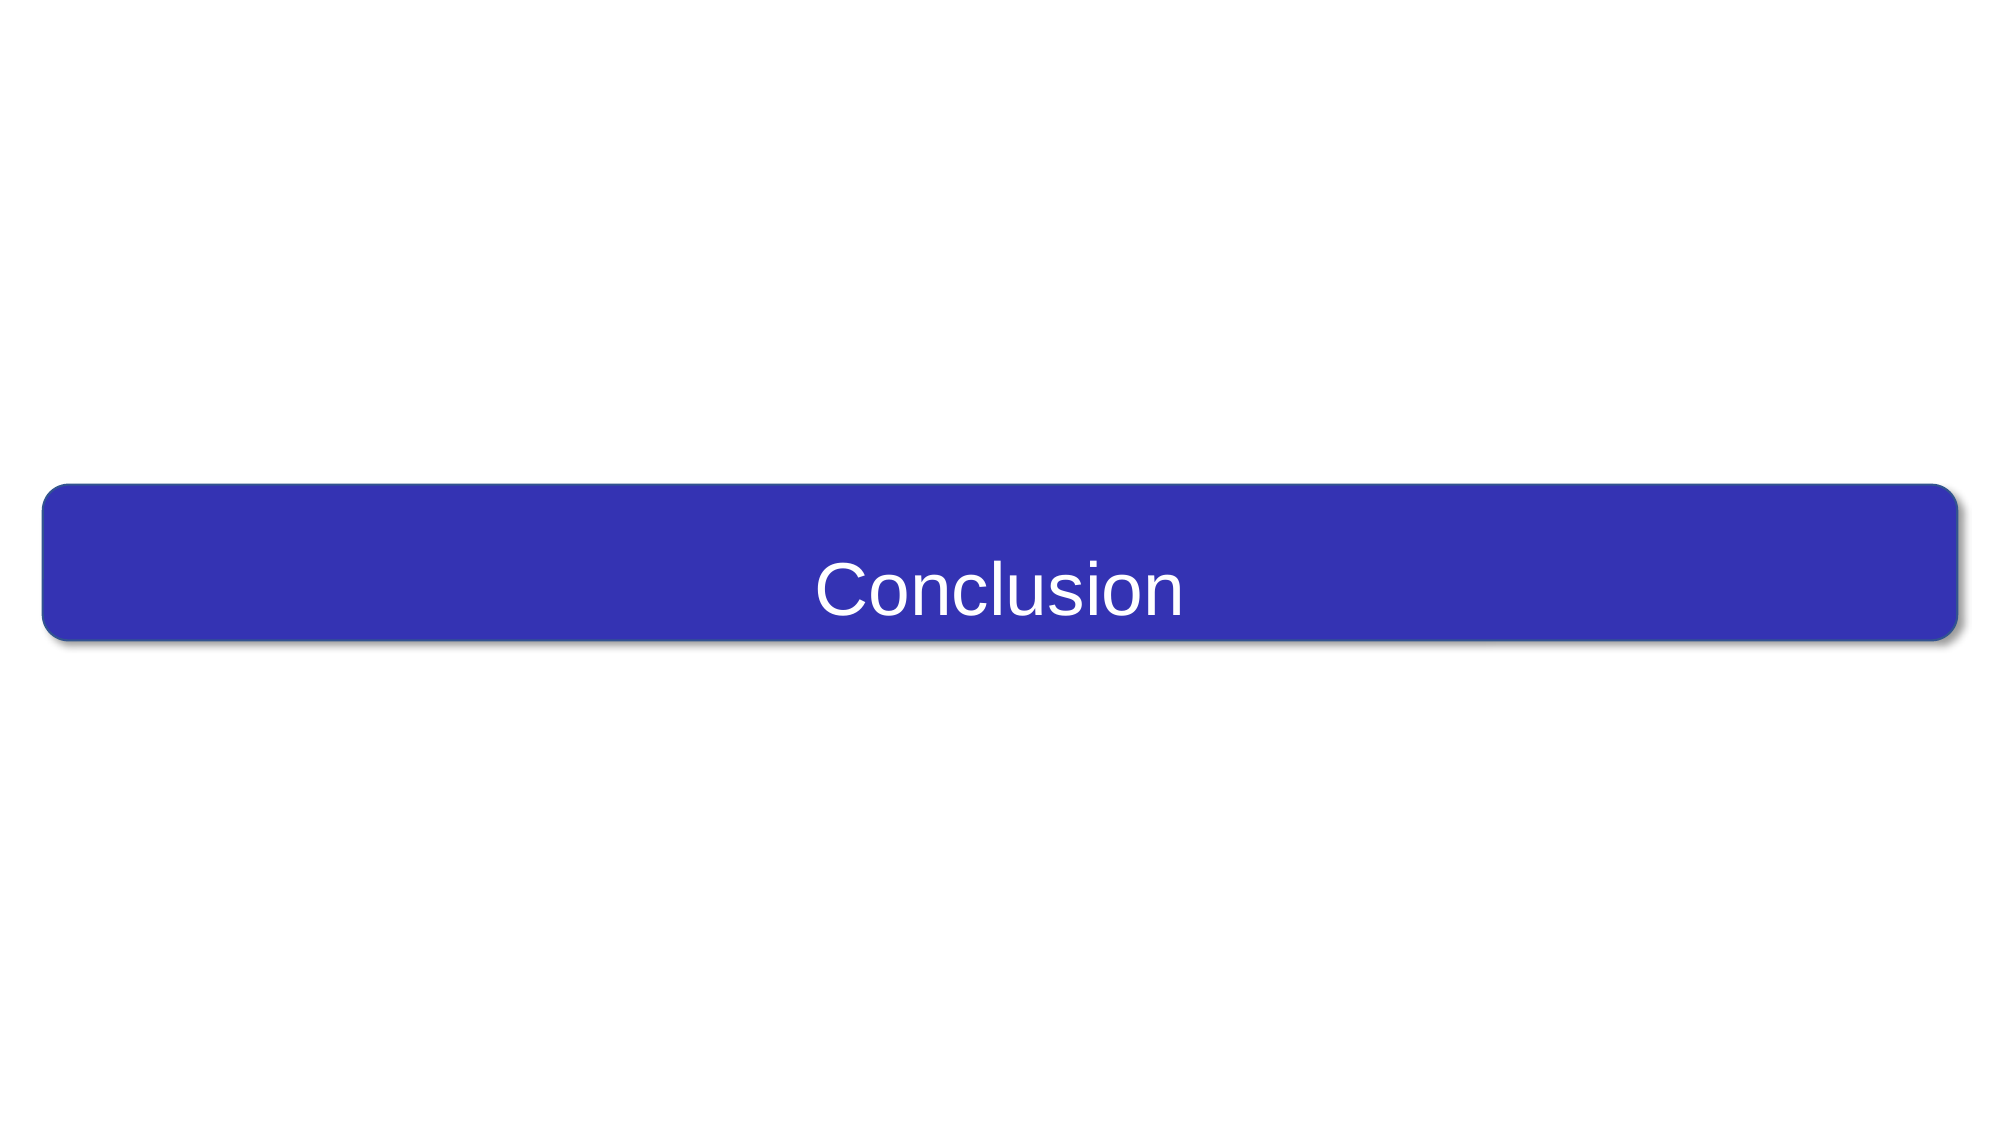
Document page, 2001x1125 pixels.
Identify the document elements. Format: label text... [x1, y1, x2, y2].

text_box Conclusion [41, 483, 1959, 642]
